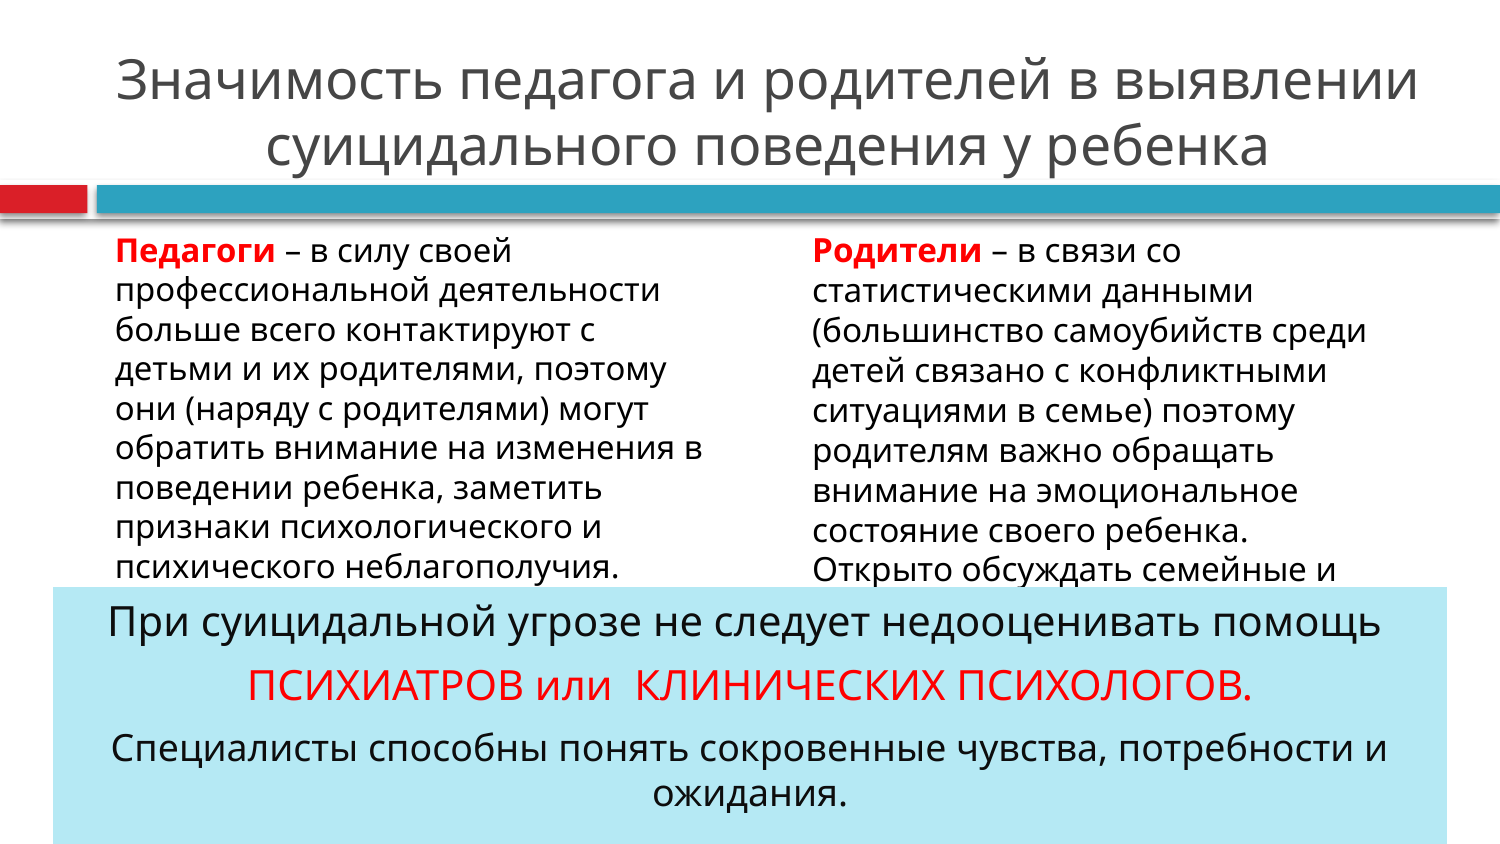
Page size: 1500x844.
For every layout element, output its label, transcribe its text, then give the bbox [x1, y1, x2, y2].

list Педагоги – в силу своей профессиональной деятельности больше всего контактируют с детьми и их родителями, поэтому они (наряду с родителями) могут обратить внимание на изменения в поведении ребенка, заметить признаки психологического и психического неблагополучия. [99, 221, 738, 587]
title Значимость педагога и родителей в выявлении суицидального поведения у ребенка [99, 19, 1438, 185]
list Родители – в связи со статистическими данными (большинство самоубийств среди детей связано с конфликтными ситуациями в семье) поэтому родителям важно обращать внимание на эмоциональное состояние своего ребенка. Открыто обсуждать семейные и внутренние проблемы детей. [797, 221, 1412, 587]
text_box При суицидальной угрозе не следует недооценивать помощь ПСИХИАТРОВ или КЛИНИЧЕСКИХ ПСИХОЛОГОВ. Специалисты способны понять сокровенные чувства, потребности и ожидания. [53, 587, 1447, 844]
